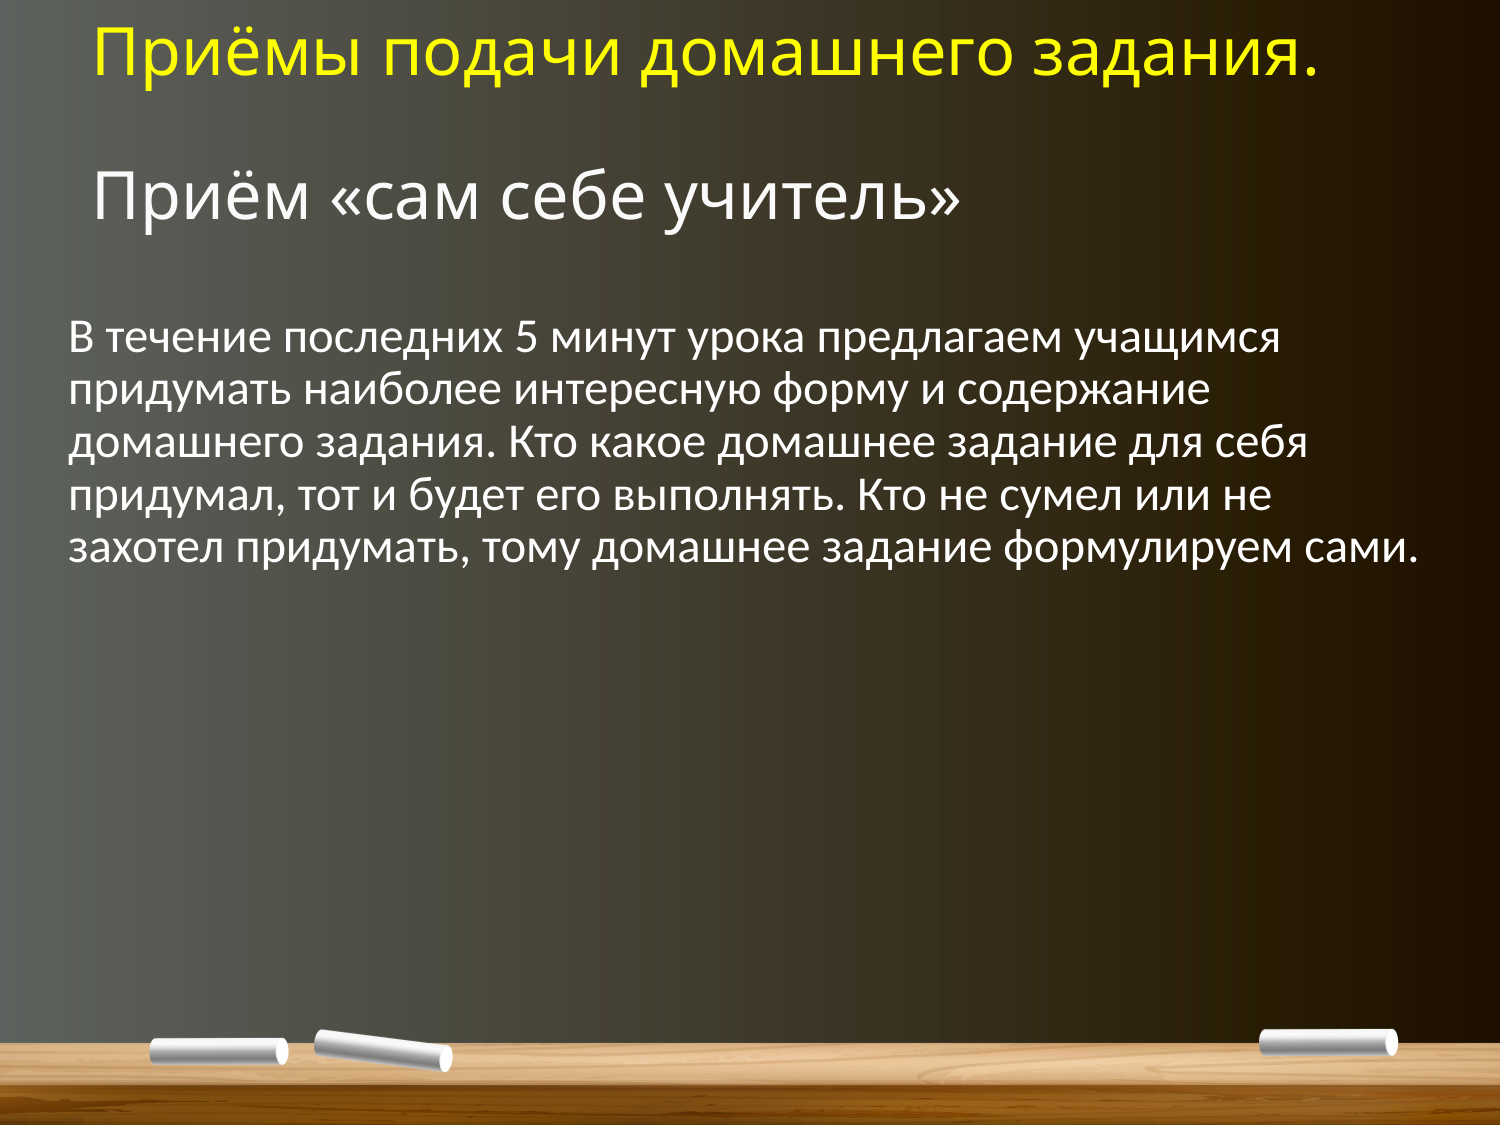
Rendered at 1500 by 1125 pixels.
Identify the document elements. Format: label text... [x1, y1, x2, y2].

title Приёмы подачи домашнего задания. Приём «сам себе учитель» [76, 31, 1436, 149]
picture [0, 0, 1500, 1125]
list В течение последних 5 минут урока предлагаем учащимся придумать наиболее интересную форму и содержание домашнего задания. Кто какое домашнее задание для себя придумал, тот и будет его выполнять. Кто не сумел или не захотел придумать, тому домашнее задание формулируем сами. [53, 302, 1447, 636]
